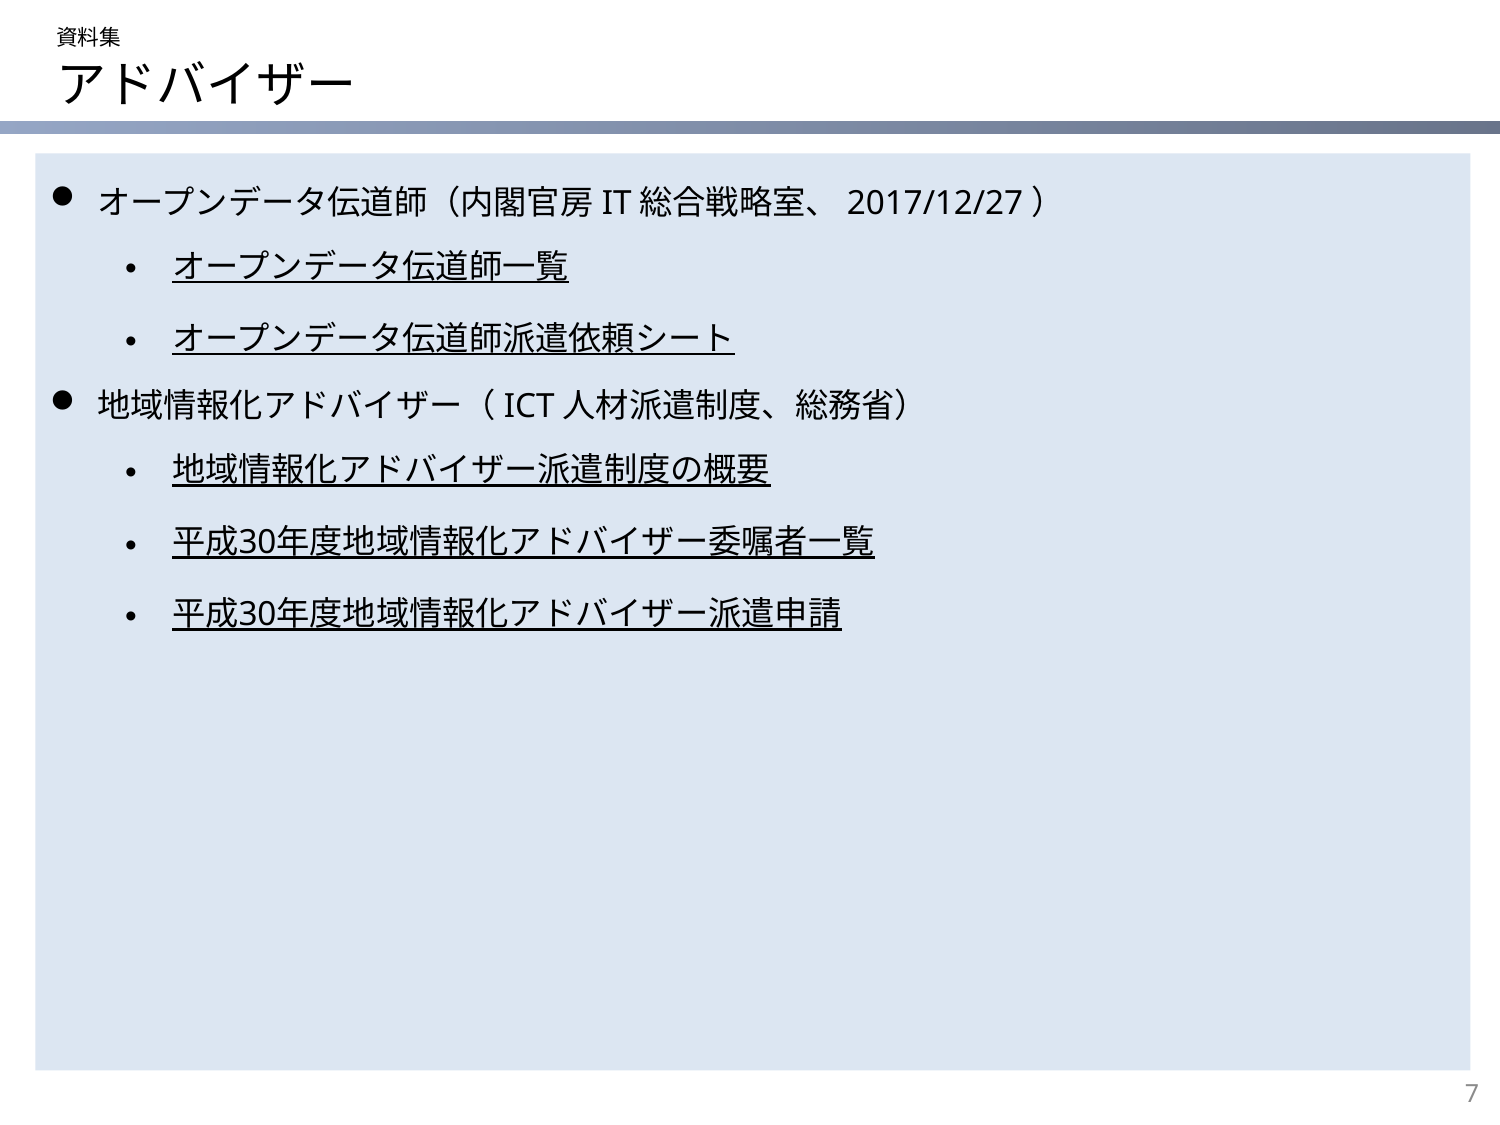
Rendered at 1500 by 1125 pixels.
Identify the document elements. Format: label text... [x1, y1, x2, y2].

title アドバイザー [41, 58, 1471, 122]
slide_number 7 [1411, 1070, 1495, 1118]
text_box 資料集 [41, 19, 1471, 58]
text_box オープンデータ伝道師（内閣官房IT総合戦略室、2017/12/27） オープンデータ伝道師一覧 オープンデータ伝道師派遣依頼シート 地域情報化アドバイザー（ICT人材派遣制度、総務省） 地域情報化アドバイザー派遣制度の概要 平成30年度地域情報化アドバイザー委嘱者一覧 平成30年度地域情報化アドバイザー派遣申請 [35, 153, 1471, 1071]
